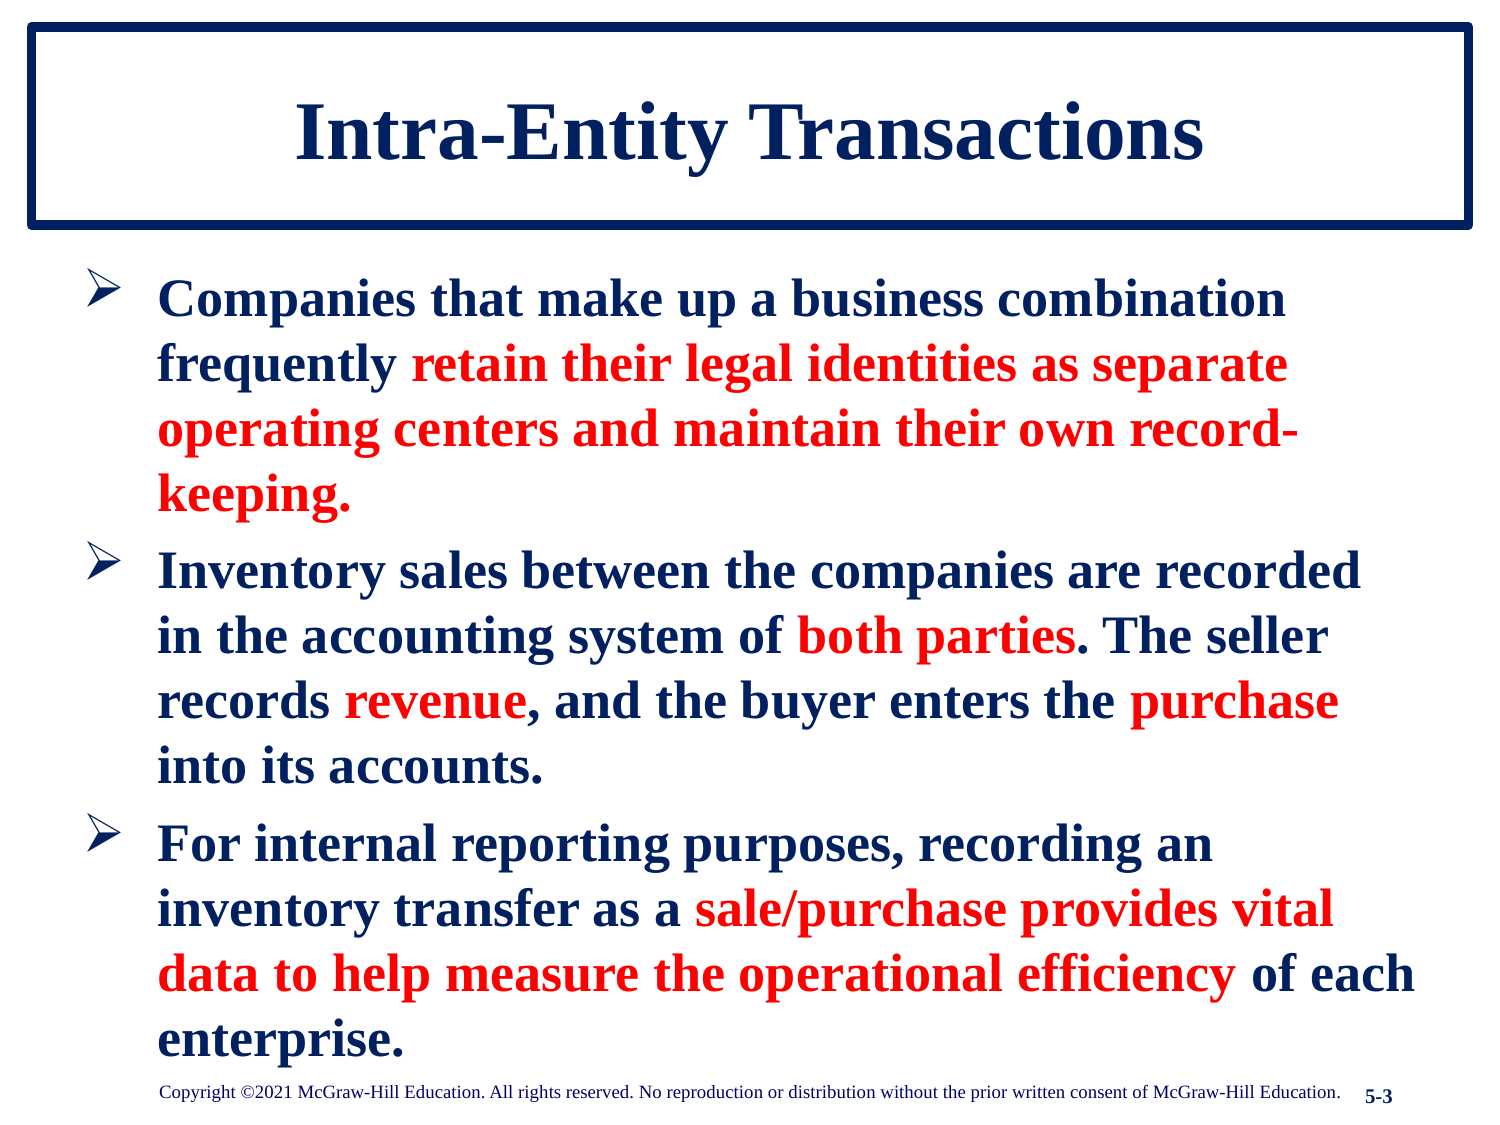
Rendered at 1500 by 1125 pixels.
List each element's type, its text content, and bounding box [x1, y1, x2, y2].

slide_number 5-3 [1350, 1074, 1438, 1125]
list Companies that make up a business combination frequently retain their legal identities as separate operating centers and maintain their own record-keeping. Inventory sales between the companies are recorded in the accounting system of both parties. The seller records revenue, and the buyer enters the purchase into its accounts. For internal reporting purposes, recording an inventory transfer as a sale/purchase provides vital data to help measure the operational efficiency of each enterprise. [67, 254, 1433, 1065]
text_box Copyright ©2021 McGraw-Hill Education. All rights reserved. No reproduction or distribution without the prior written consent of McGraw-Hill Education. [76, 1072, 1424, 1110]
title Intra-Entity Transactions [27, 22, 1473, 230]
